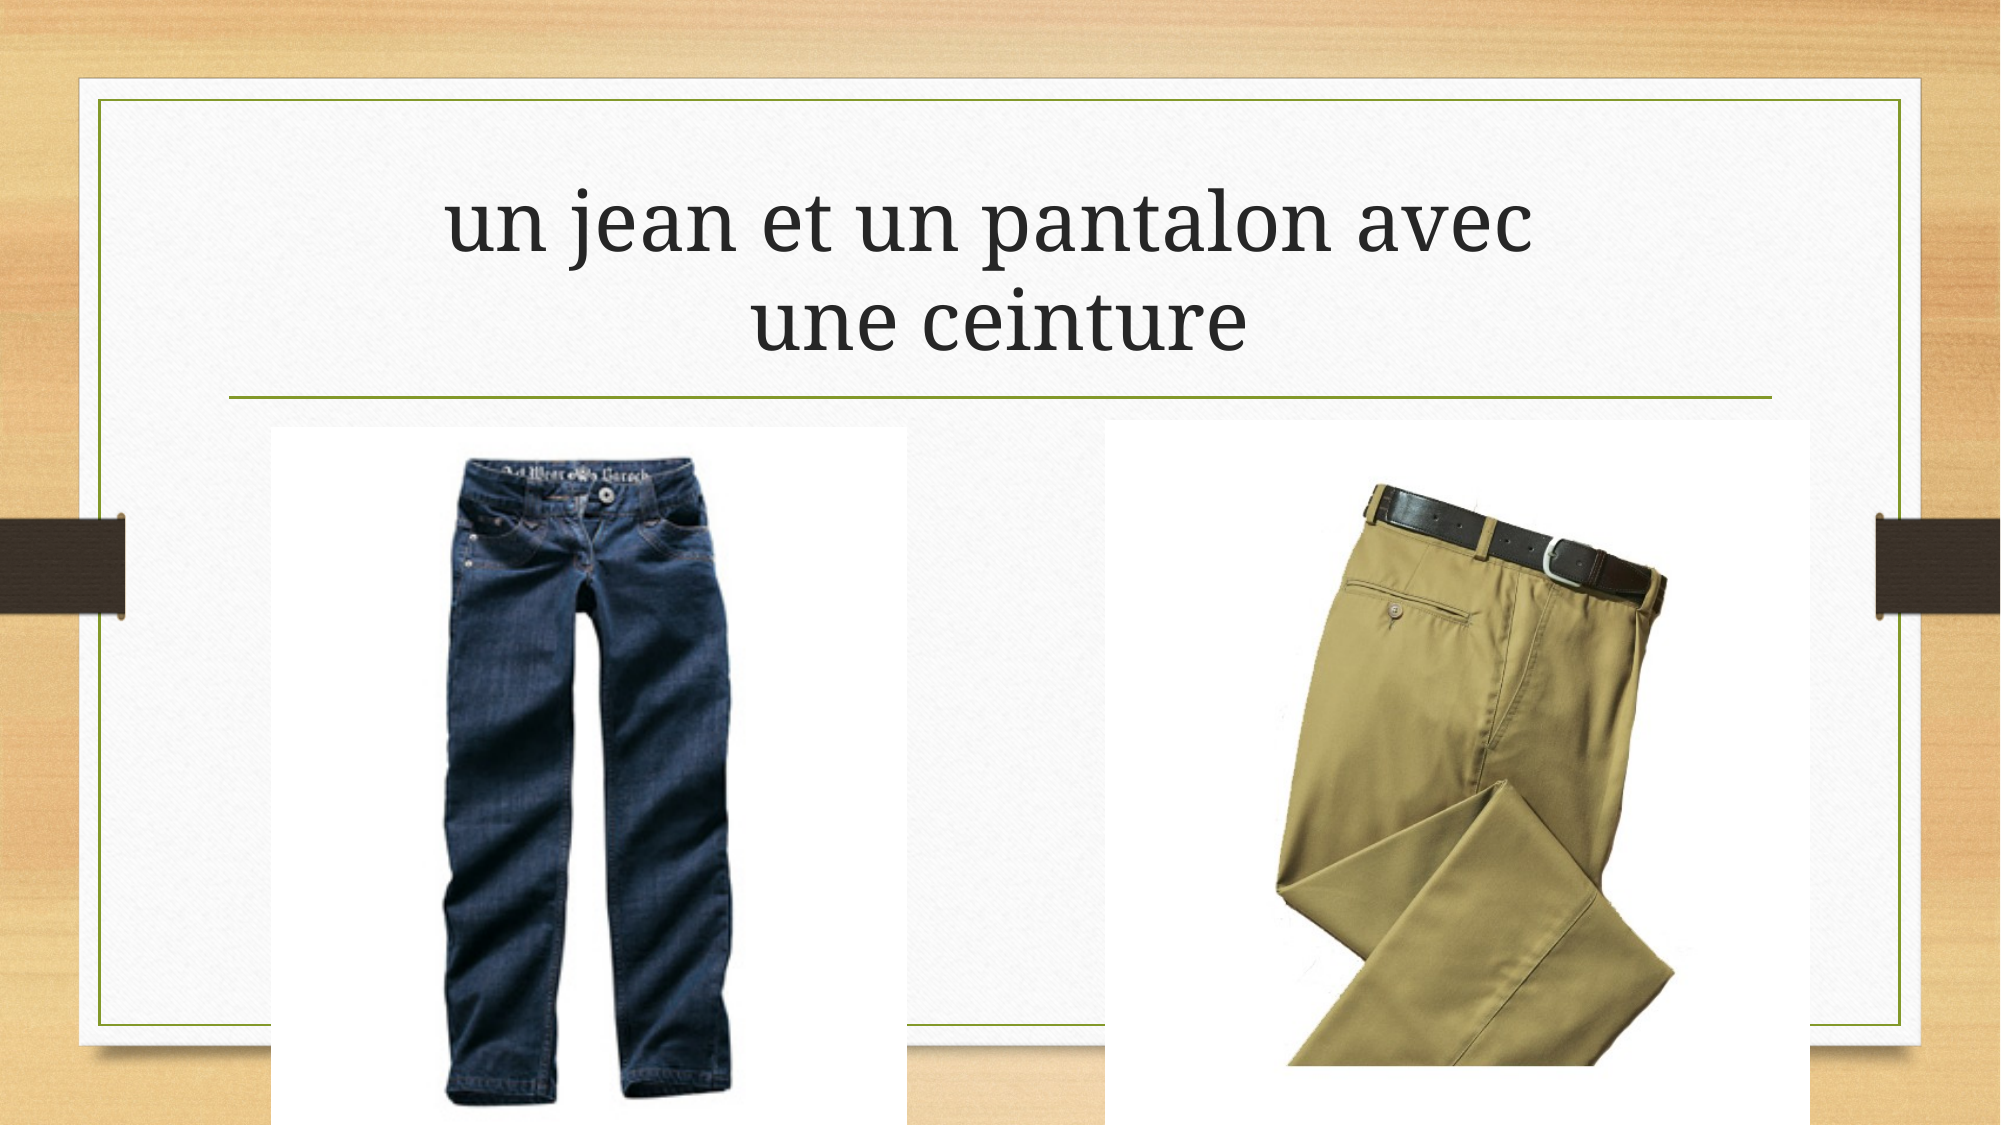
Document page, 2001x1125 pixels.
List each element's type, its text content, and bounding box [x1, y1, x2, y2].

title un jean et un pantalon avec une ceinture [212, 161, 1788, 375]
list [271, 426, 907, 1125]
picture [0, 0, 2001, 1125]
